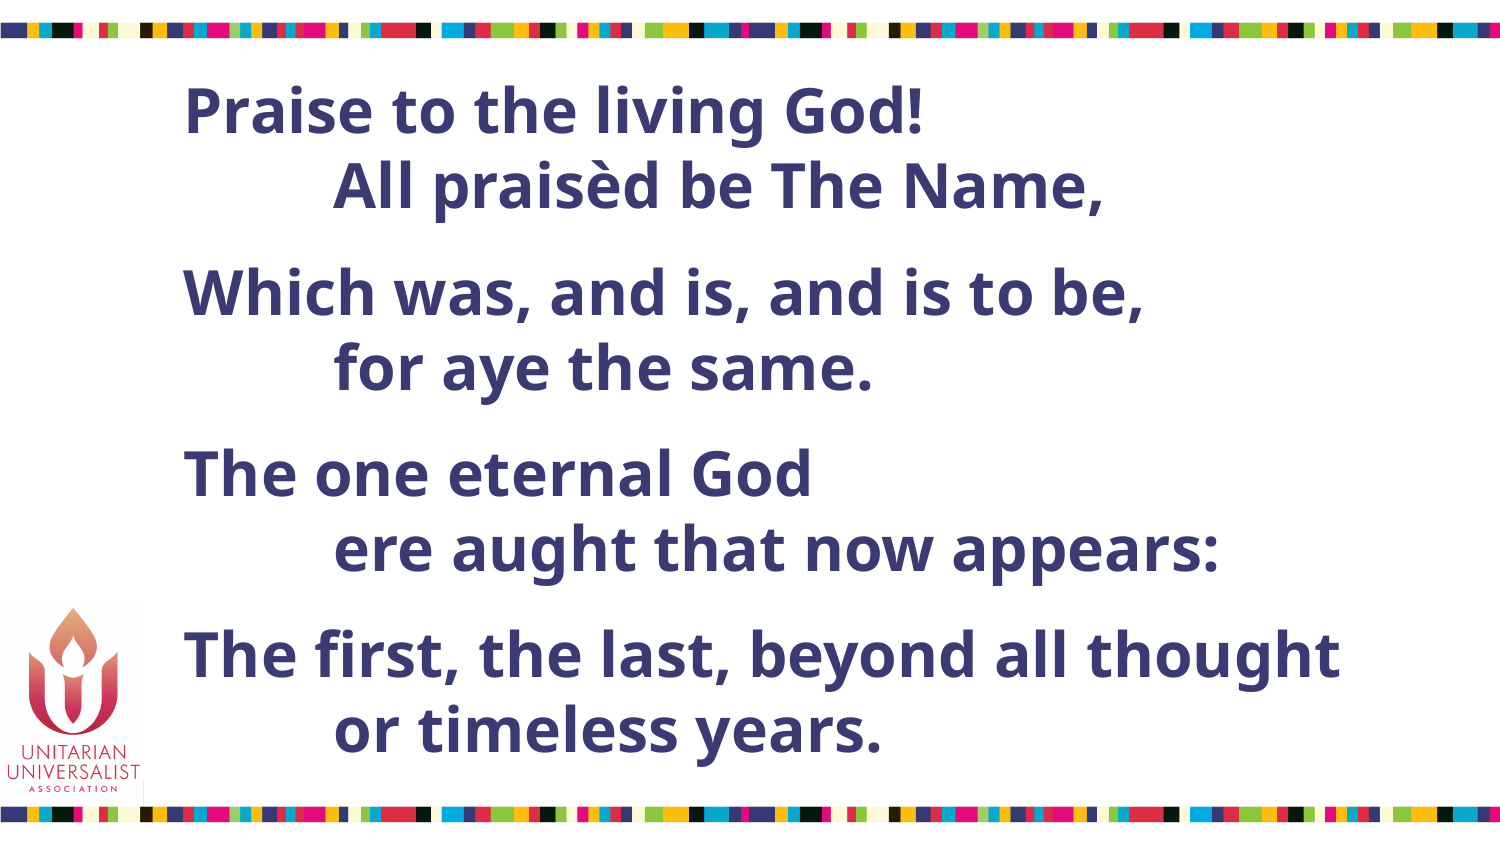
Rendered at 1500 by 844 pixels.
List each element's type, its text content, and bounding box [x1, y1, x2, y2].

picture [0, 600, 1500, 824]
text_box Praise to the living God! All praisèd be The Name, Which was, and is, and is to be, for aye the same. The one eternal God ere aught that now appears: The first, the last, beyond all thought or timeless years. [168, 56, 1421, 780]
picture [0, 22, 1500, 40]
